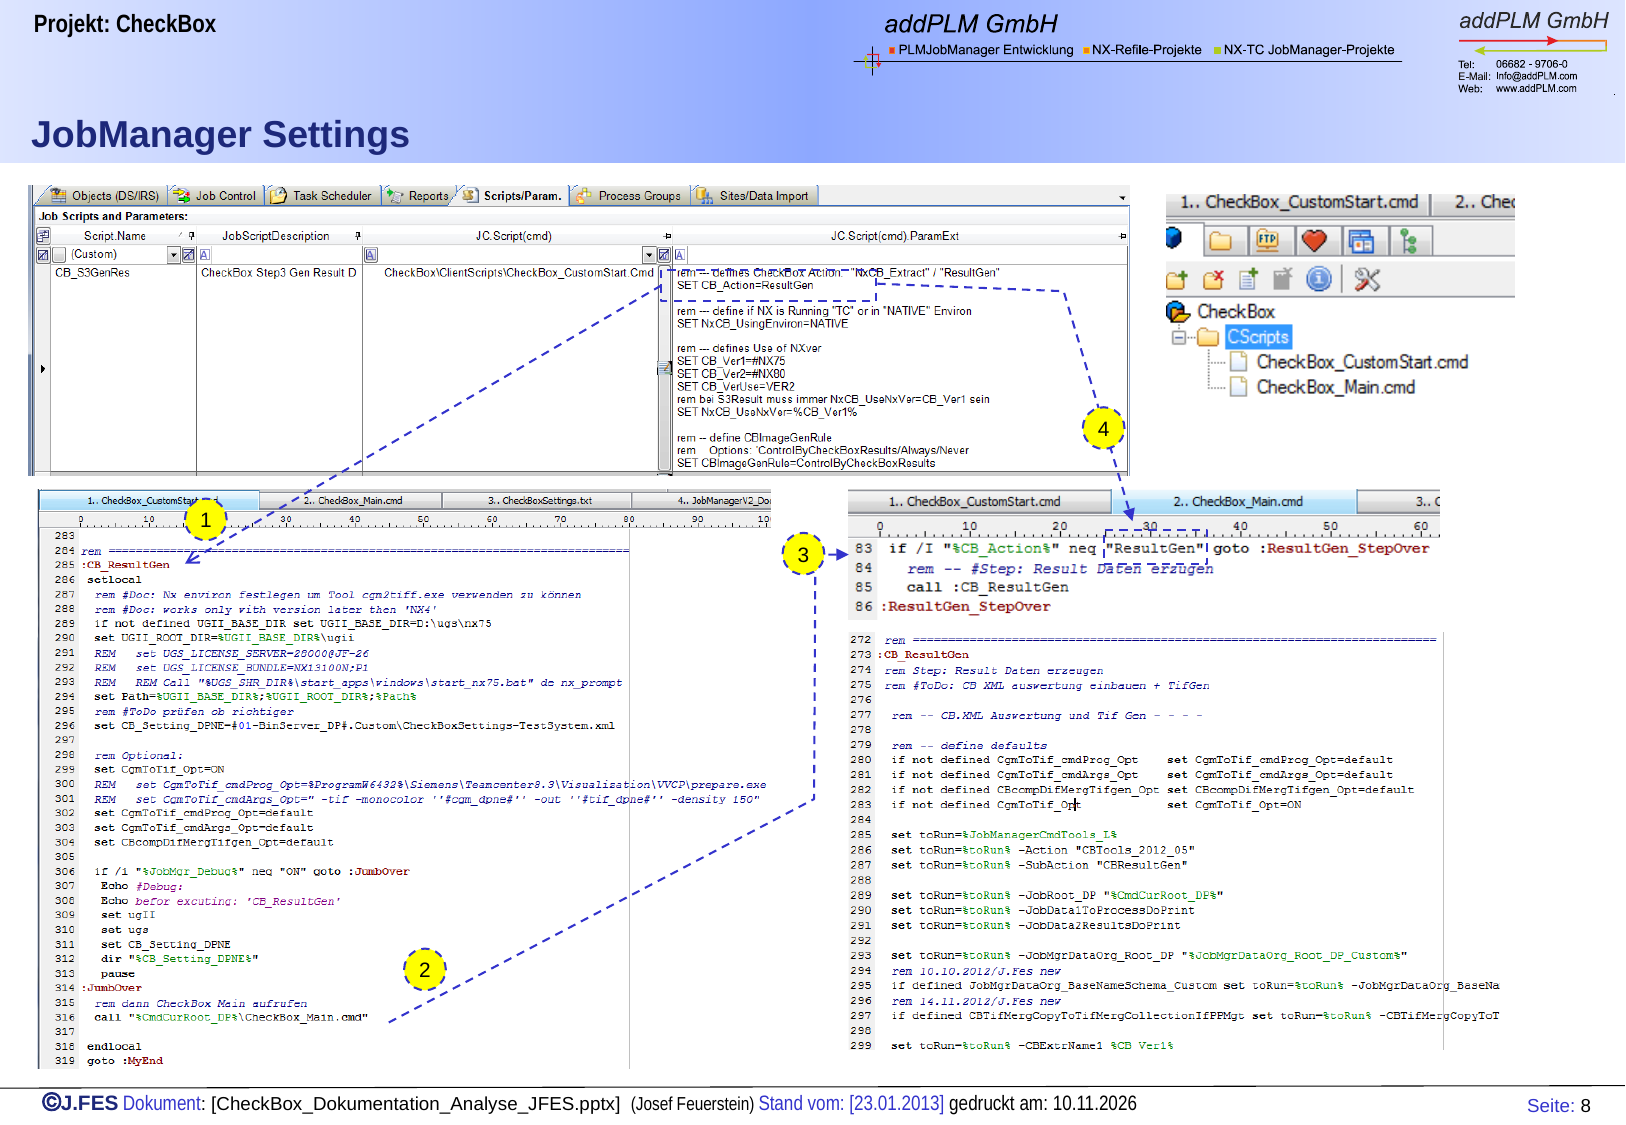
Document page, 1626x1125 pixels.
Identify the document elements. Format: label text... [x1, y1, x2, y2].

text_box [184, 285, 662, 564]
text_box 3 [782, 532, 825, 575]
text_box [776, 548, 843, 820]
picture [848, 632, 1500, 1051]
title JobManager Settings [30, 81, 1600, 146]
picture [37, 489, 771, 1070]
picture [1166, 194, 1516, 408]
picture [28, 185, 1130, 476]
picture [848, 489, 1441, 620]
